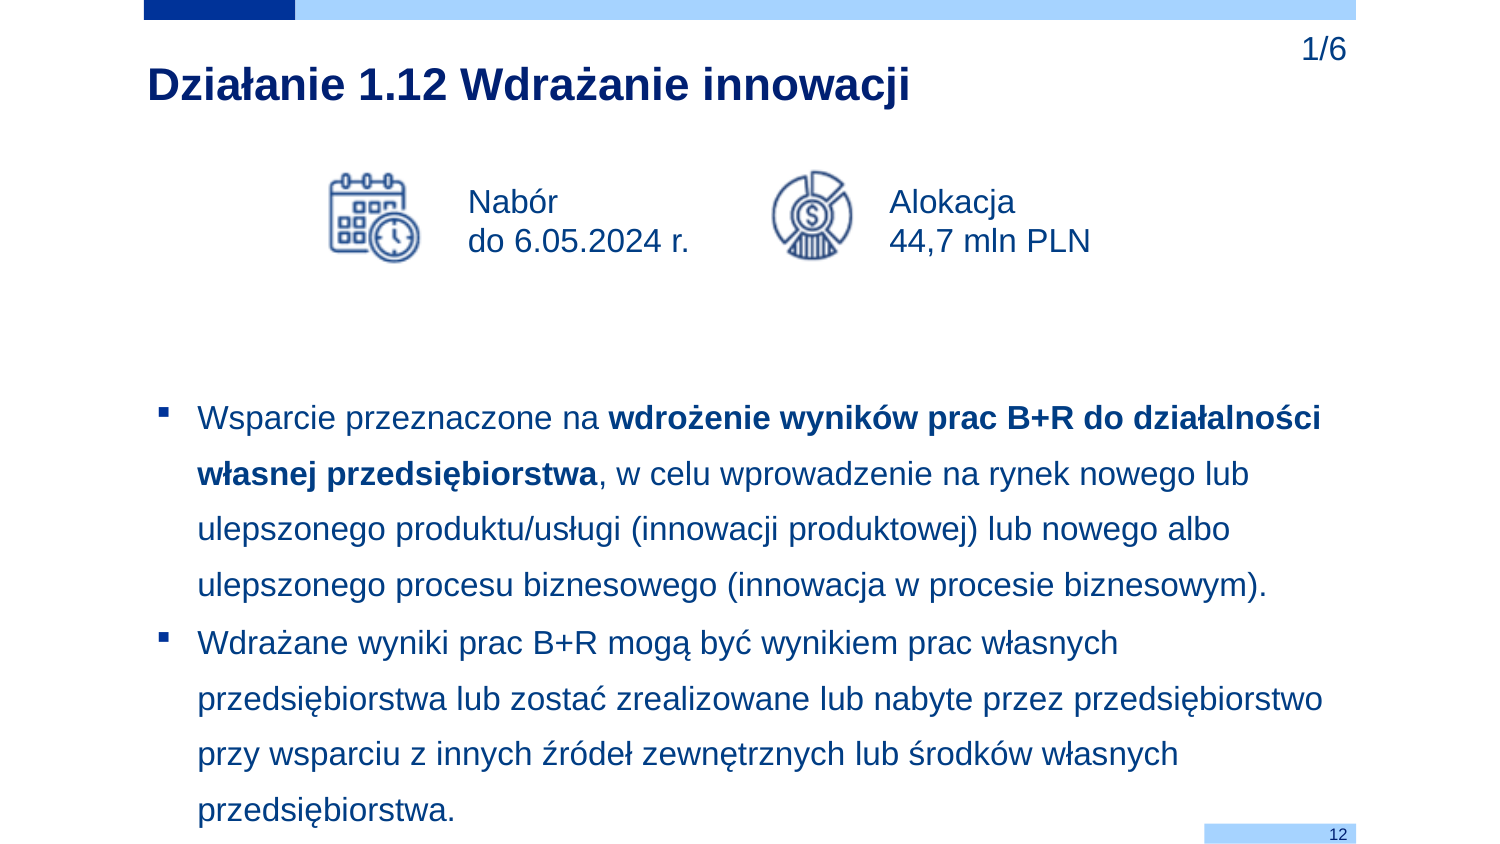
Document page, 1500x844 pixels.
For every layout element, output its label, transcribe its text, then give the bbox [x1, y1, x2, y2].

text_box 12 [1196, 823, 1348, 844]
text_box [168, 427, 842, 520]
text_box Nabór do 6.05.2024 r. [453, 172, 715, 267]
text_box Alokacja 44,7 mln PLN [874, 172, 1123, 267]
text_box 1/6 [1286, 19, 1410, 75]
picture [312, 161, 431, 285]
list Wsparcie przeznaczone na wdrożenie wyników prac B+R do działalności własnej przedsiębiorstwa, w celu wprowadzenie na rynek nowego lub ulepszonego produktu/usługi (innowacji produktowej) lub nowego albo ulepszonego procesu biznesowego (innowacja w procesie biznesowym). Wdrażane wyniki prac B+R mogą być wynikiem prac własnych przedsiębiorstwa lub zostać zrealizowane lub nabyte przez przedsiębiorstwo przy wsparciu z innych źródeł zewnętrznych lub środków własnych przedsiębiorstwa. [156, 381, 1341, 844]
picture [759, 167, 864, 280]
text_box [168, 533, 842, 623]
text_box Działanie 1.12 Wdrażanie innowacji [147, 58, 1021, 129]
